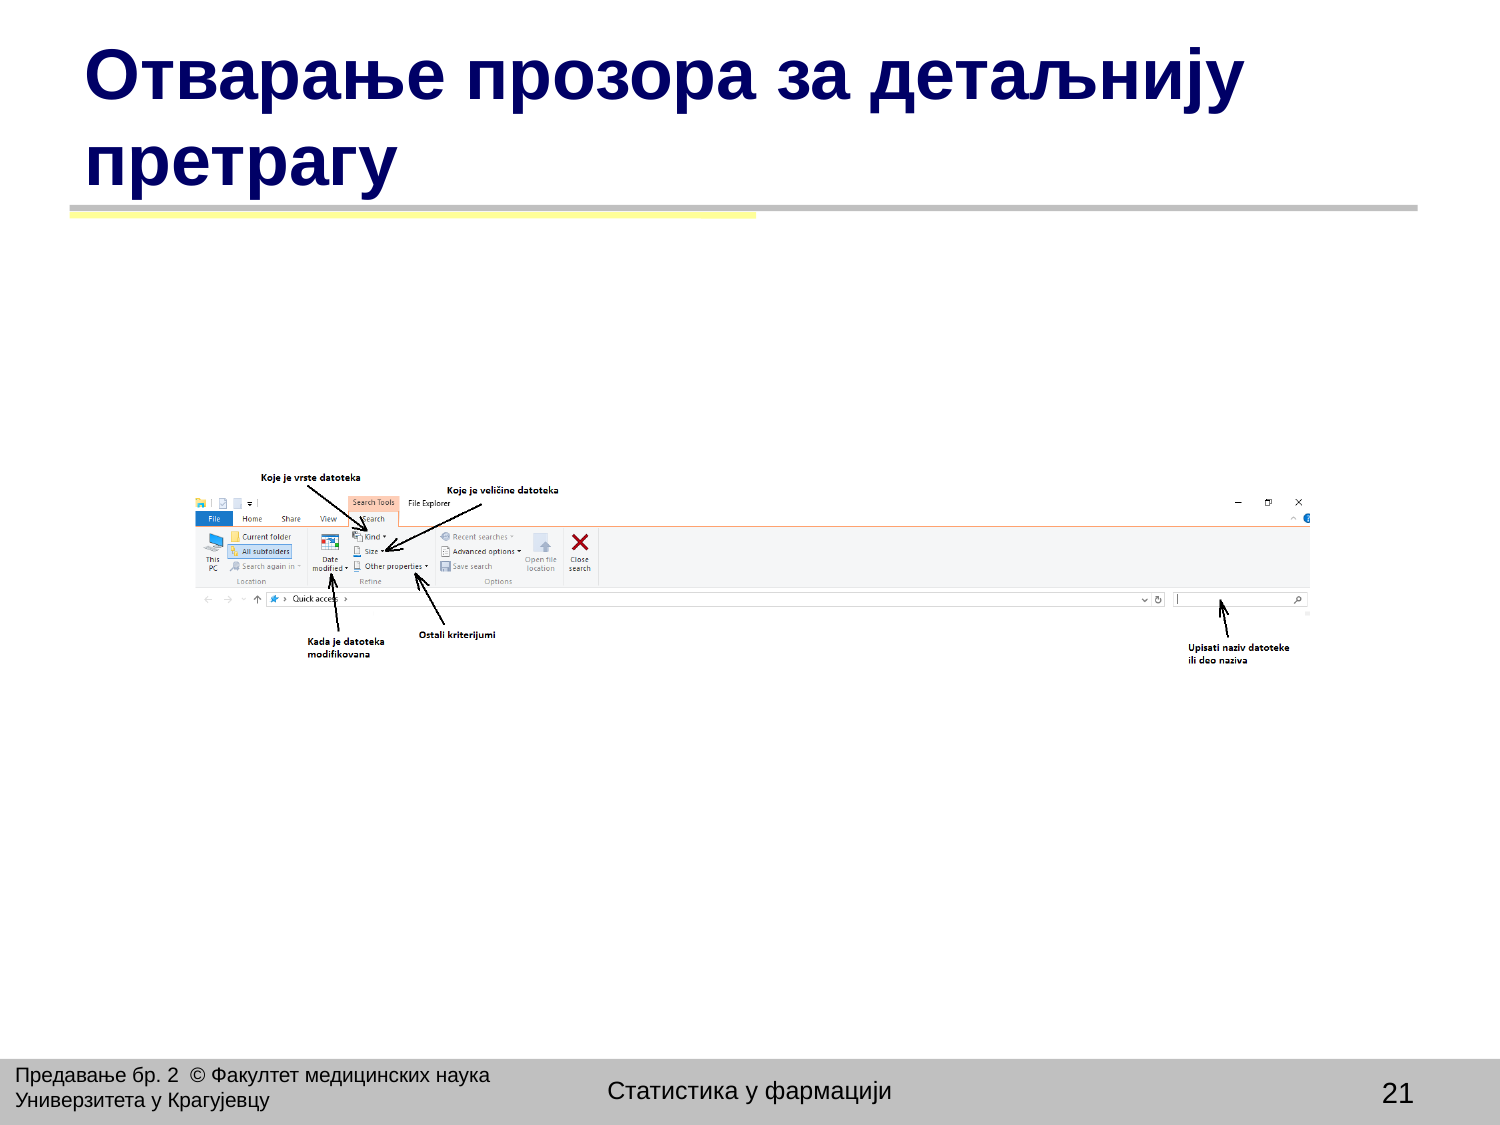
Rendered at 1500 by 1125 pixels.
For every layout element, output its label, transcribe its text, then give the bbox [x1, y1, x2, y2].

slide_number Предавање бр. 2 © Факултет медицинских наука Универзитета у Крагујевцу [0, 1053, 602, 1108]
title Отварање прозора за детаљнију претрагу [69, 19, 1426, 208]
picture [190, 432, 1310, 692]
footer Статистика у фармацији [512, 1066, 988, 1125]
slide_number 21 [1079, 1066, 1430, 1125]
